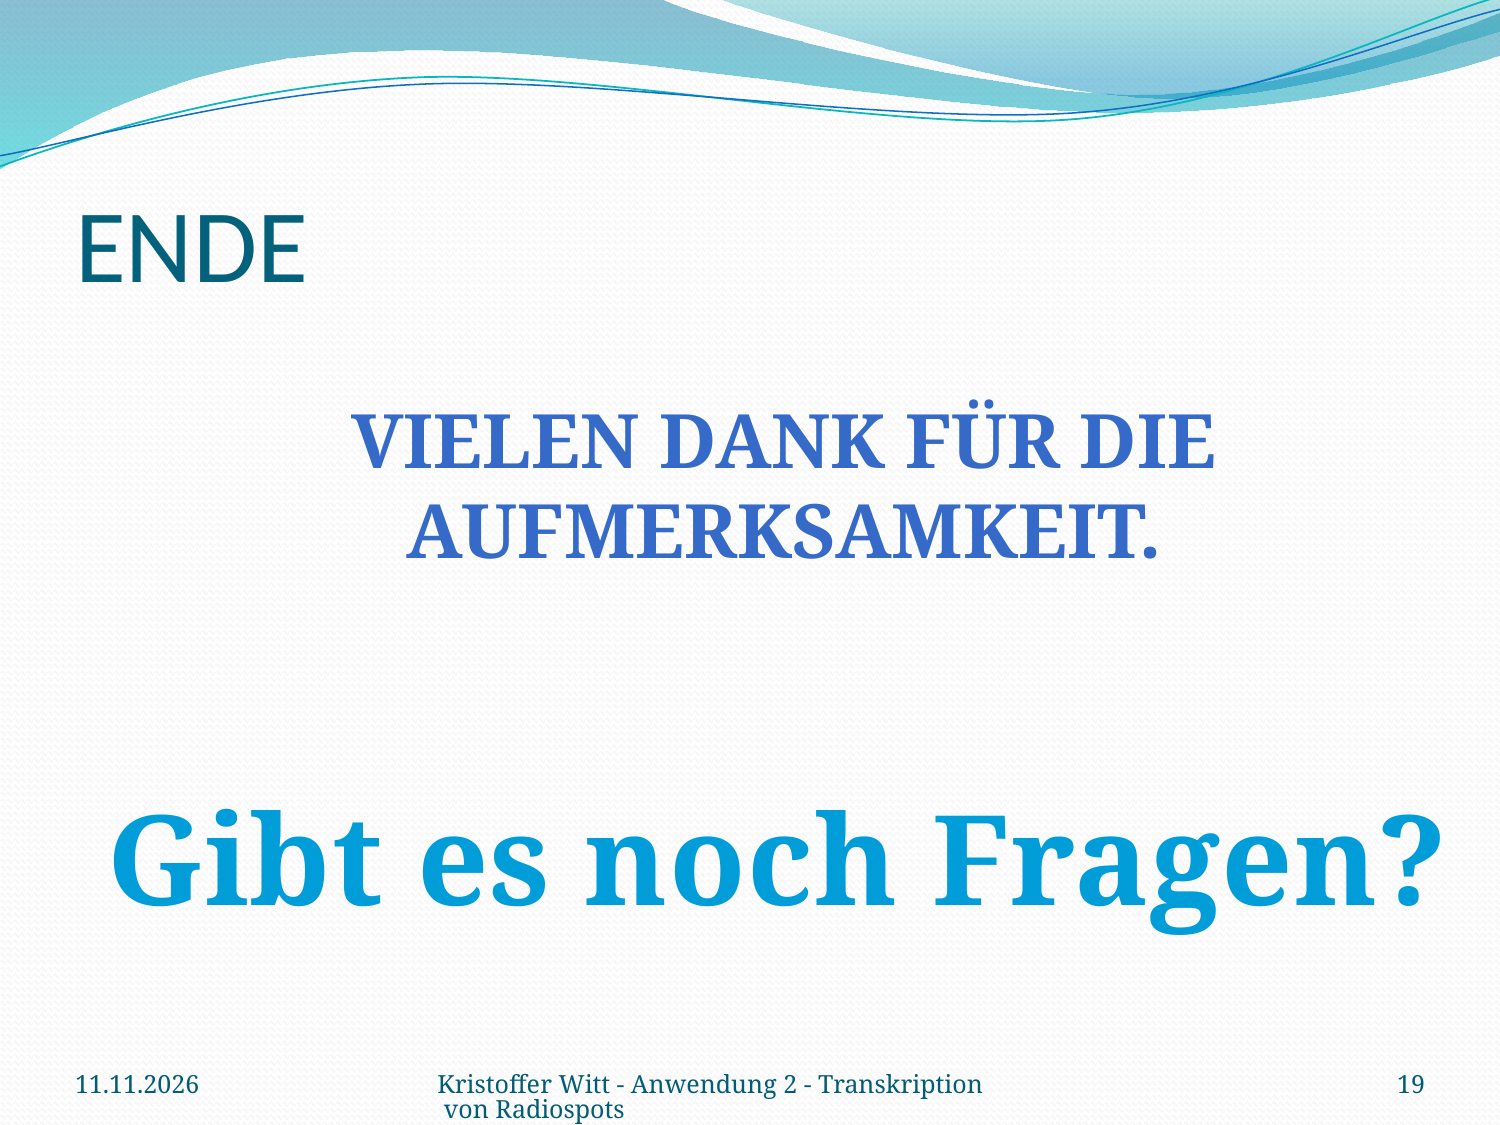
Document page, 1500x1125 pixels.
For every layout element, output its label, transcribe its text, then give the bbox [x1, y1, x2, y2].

slide_number 19 [1299, 1042, 1425, 1103]
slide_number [75, 1042, 425, 1103]
title ENDE [75, 115, 1425, 303]
footer Kristoffer Witt - Anwendung 2 - Transkription von Radiospots [437, 1042, 988, 1103]
text_box Gibt es noch Fragen? [93, 773, 1465, 939]
text_box Vielen Dank für die Aufmerksamkeit. [105, 386, 1463, 582]
